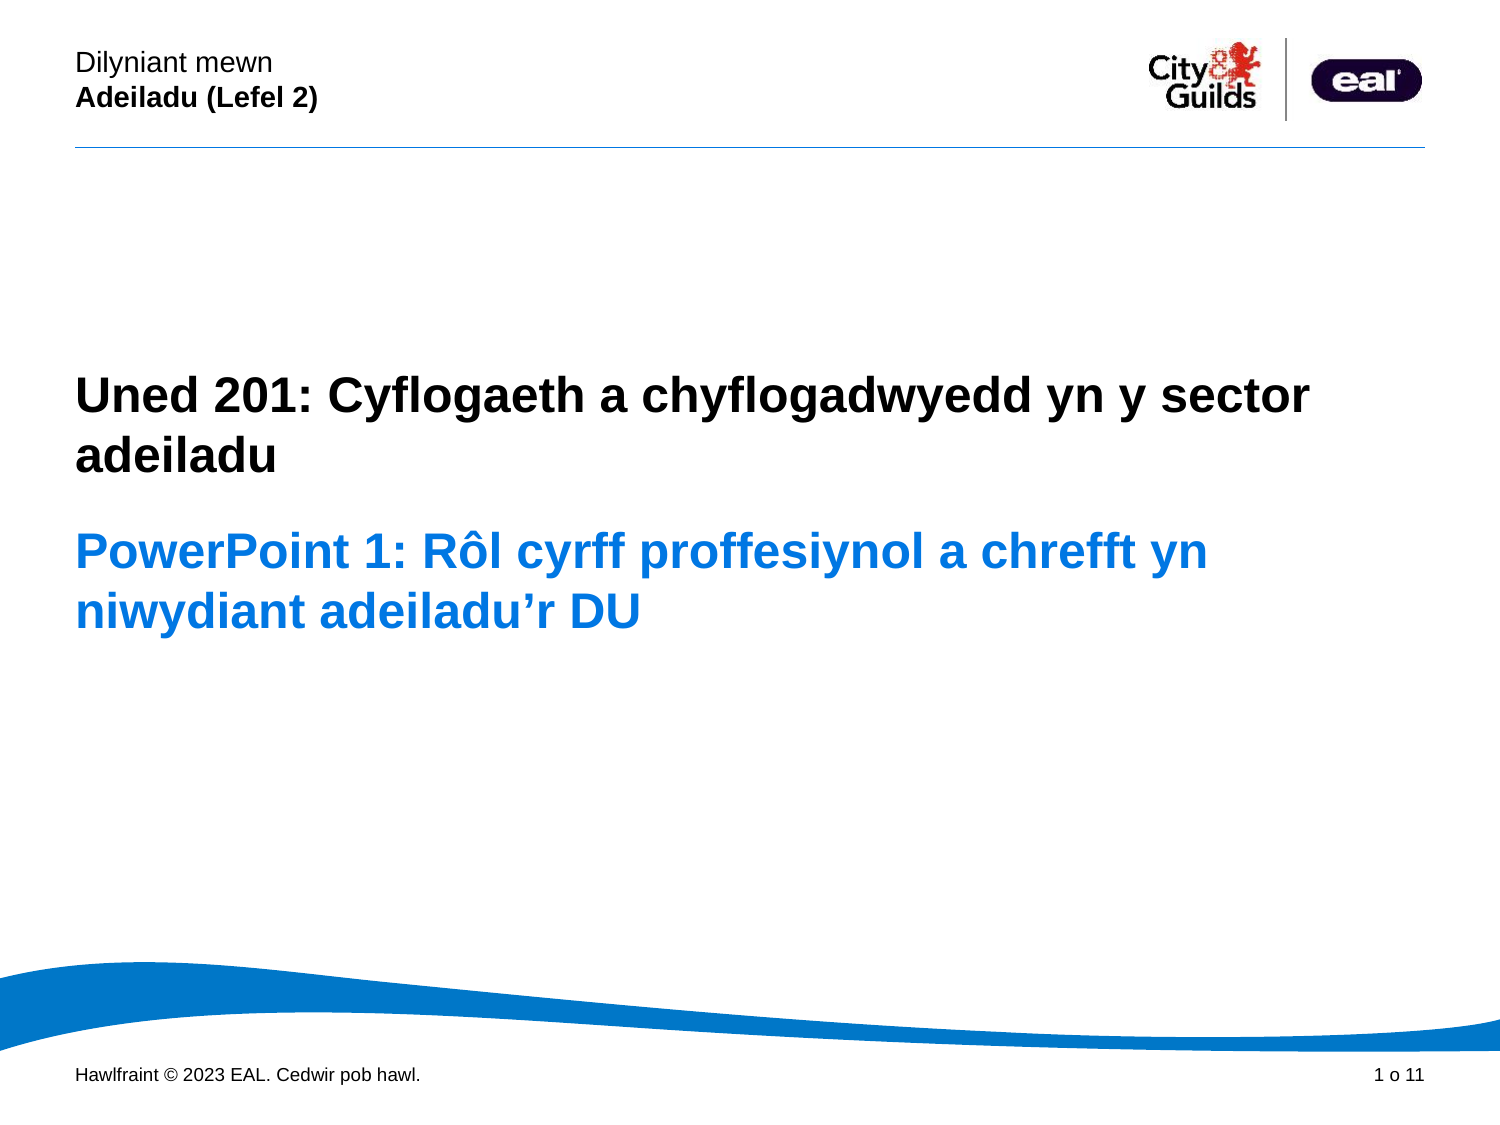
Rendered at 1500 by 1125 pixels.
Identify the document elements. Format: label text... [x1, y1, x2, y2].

title PowerPoint 1: Rôl cyrff proffesiynol a chrefft yn niwydiant adeiladu’r DU [74, 518, 1413, 928]
picture [1149, 38, 1422, 121]
list Cyflwyniad PowerPoint [76, 231, 1427, 1012]
text_box Uned 201: Cyflogaeth a chyflogadwyedd yn y sector adeiladu [75, 362, 1388, 484]
